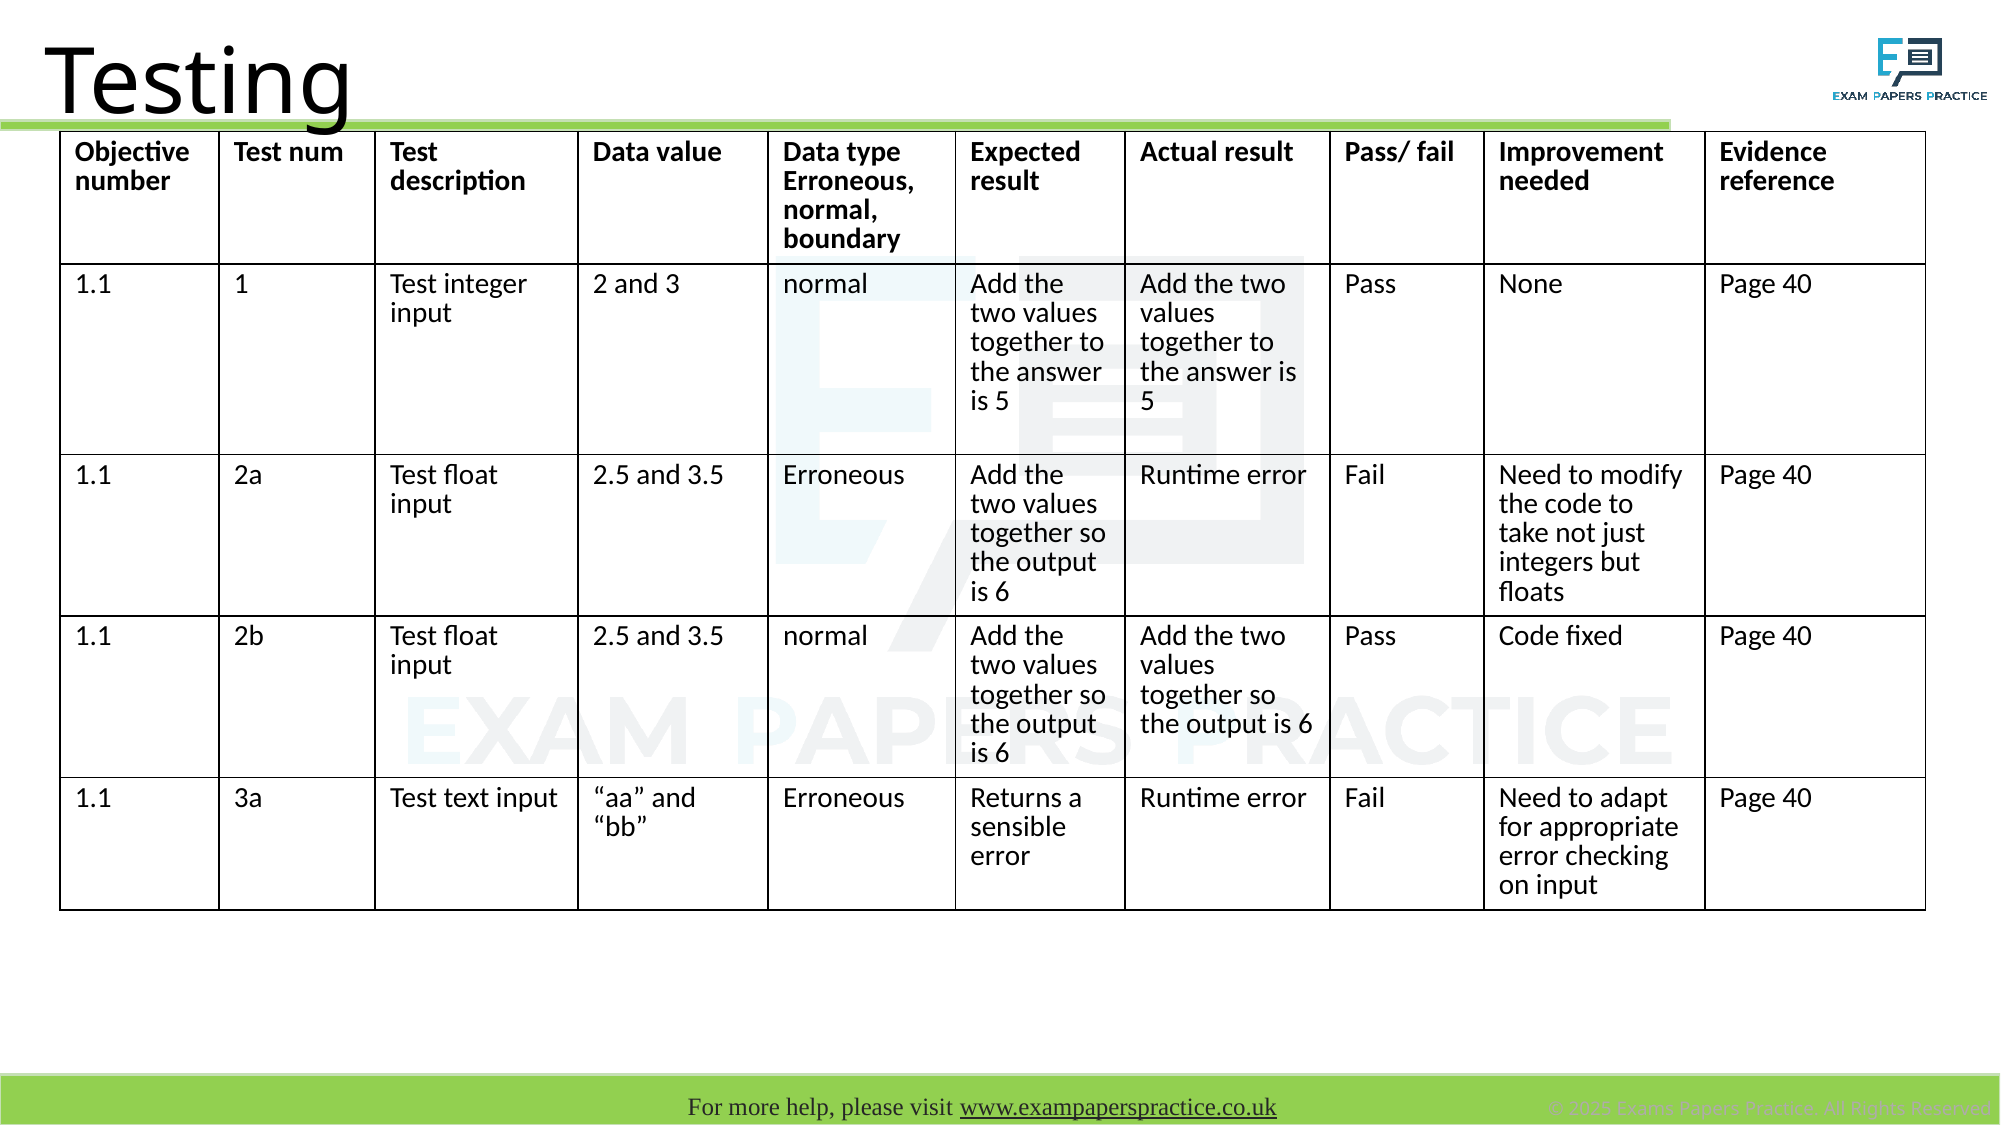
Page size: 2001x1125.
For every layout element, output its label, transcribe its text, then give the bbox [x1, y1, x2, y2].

table_cell None [1485, 265, 1704, 454]
table_cell Test float input [376, 455, 577, 615]
table_cell 1.1 [61, 617, 218, 777]
table_cell Code fixed [1485, 617, 1704, 777]
table_cell Page 40 [1706, 778, 1925, 909]
table_cell 2.5 and 3.5 [579, 617, 767, 777]
table_cell Page 40 [1706, 455, 1925, 615]
table_cell Add the two values together so the output is 6 [956, 617, 1124, 777]
table_cell Fail [1331, 455, 1483, 615]
table_cell Returns a sensible error [956, 778, 1124, 909]
table_cell Runtime error [1126, 455, 1329, 615]
table_header Data type Erroneous, normal, boundary [769, 132, 955, 263]
table_cell Need to adapt for appropriate error checking on input [1485, 778, 1704, 909]
table_cell 1 [220, 265, 374, 454]
table_header Test description [376, 132, 577, 263]
table_cell Add the two values together so the output is 6 [956, 455, 1124, 615]
table_cell Page 40 [1706, 265, 1925, 454]
table_cell Pass [1331, 265, 1483, 454]
table_cell 2 and 3 [579, 265, 767, 454]
table_header Objective number [61, 132, 218, 263]
table_cell Erroneous [769, 455, 955, 615]
table_cell Add the two values together to the answer is 5 [956, 265, 1124, 454]
table_cell 2.5 and 3.5 [579, 455, 767, 615]
table_cell Add the two values together to the answer is 5 [1126, 265, 1329, 454]
table_header Data value [579, 132, 767, 263]
table_cell Pass [1331, 617, 1483, 777]
table_header Pass/ fail [1331, 132, 1483, 263]
table_cell Page 40 [1706, 617, 1925, 777]
table_cell Erroneous [769, 778, 955, 909]
table_header Actual result [1126, 132, 1329, 263]
table_cell 1.1 [61, 778, 218, 909]
table_cell 1.1 [61, 265, 218, 454]
table_cell normal [769, 617, 955, 777]
table_cell 2b [220, 617, 374, 777]
table_header Test num [220, 132, 374, 263]
table_header Expected result [956, 132, 1124, 263]
table_cell 2a [220, 455, 374, 615]
table_header Evidence reference [1706, 132, 1925, 263]
table_cell Fail [1331, 778, 1483, 909]
table_cell normal [769, 265, 955, 454]
title Testing [29, 16, 1755, 152]
table_cell Add the two values together so the output is 6 [1126, 617, 1329, 777]
table_cell 3a [220, 778, 374, 909]
table_cell 1.1 [61, 455, 218, 615]
table_cell “aa” and “bb” [579, 778, 767, 909]
table_header Improvement needed [1485, 132, 1704, 263]
table_cell Test text input [376, 778, 577, 909]
table_cell Test integer input [376, 265, 577, 454]
table_cell Test float input [376, 617, 577, 777]
table_cell Runtime error [1126, 778, 1329, 909]
table_cell Need to modify the code to take not just integers but floats [1485, 455, 1704, 615]
